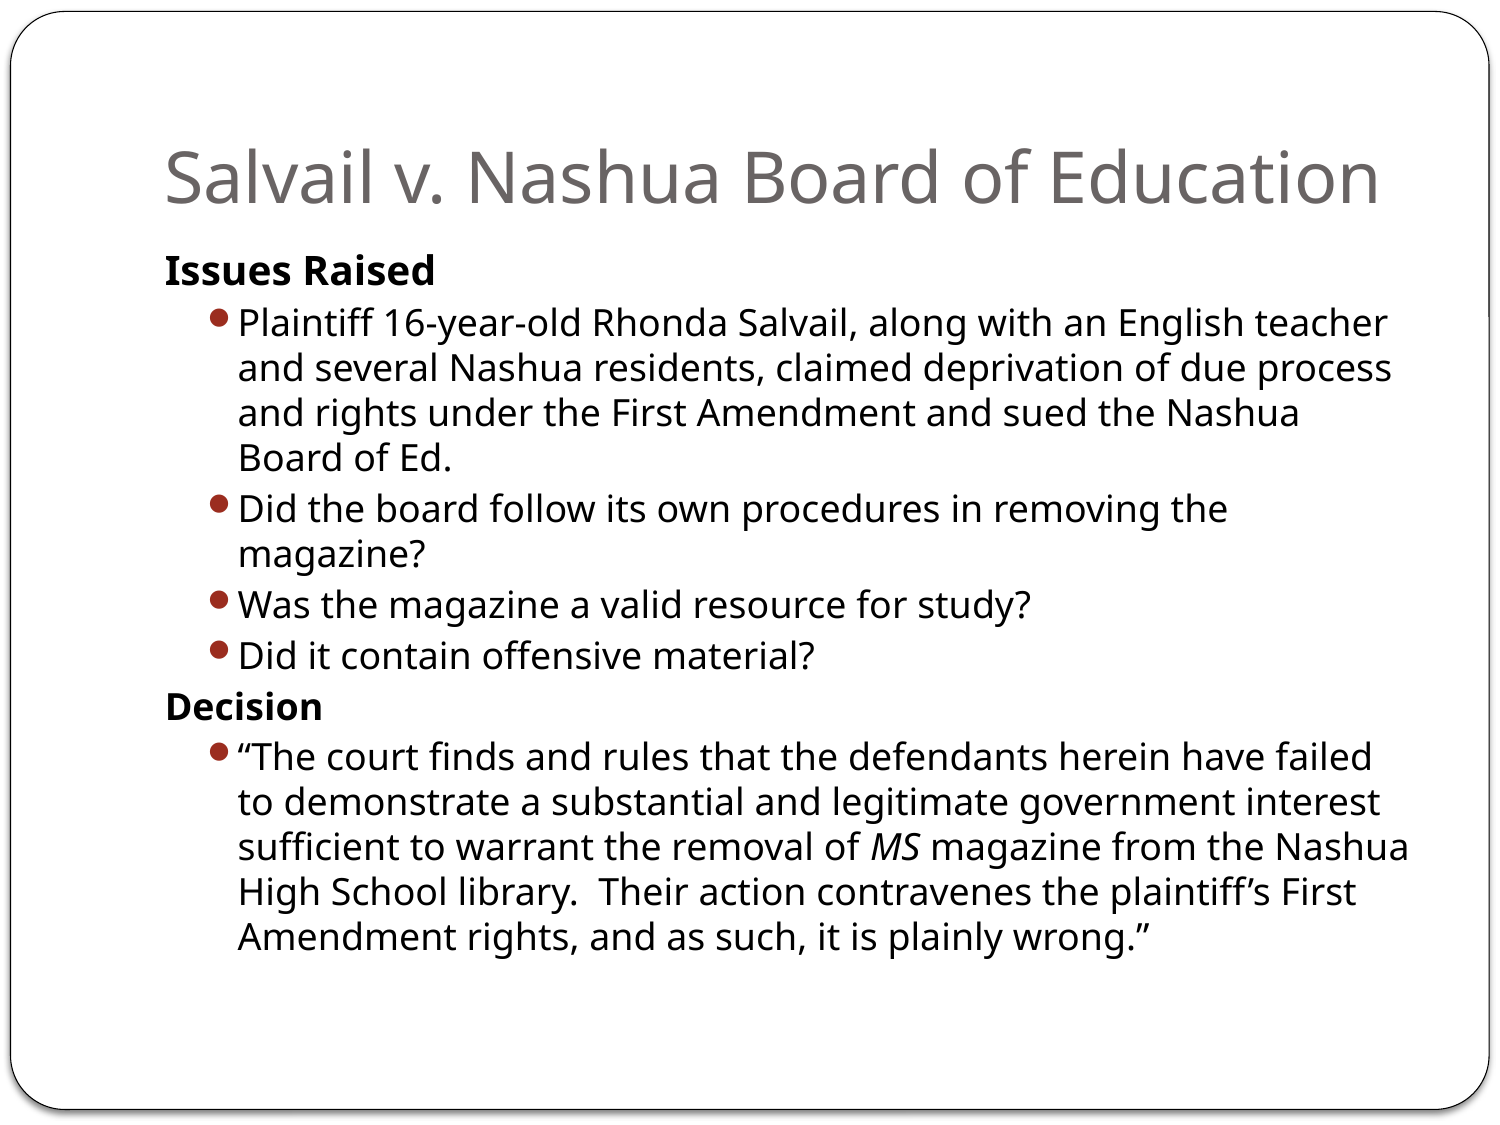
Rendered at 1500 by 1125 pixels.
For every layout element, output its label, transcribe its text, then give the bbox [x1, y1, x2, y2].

list Issues Raised Plaintiff 16-year-old Rhonda Salvail, along with an English teacher and several Nashua residents, claimed deprivation of due process and rights under the First Amendment and sued the Nashua Board of Ed. Did the board follow its own procedures in removing the magazine? Was the magazine a valid resource for study? Did it contain offensive material? Decision “The court finds and rules that the defendants herein have failed to demonstrate a substantial and legitimate government interest sufficient to warrant the removal of MS magazine from the Nashua High School library. Their action contravenes the plaintiff’s First Amendment rights, and as such, it is plainly wrong.” [150, 237, 1425, 988]
title Salvail v. Nashua Board of Education [150, 45, 1425, 233]
